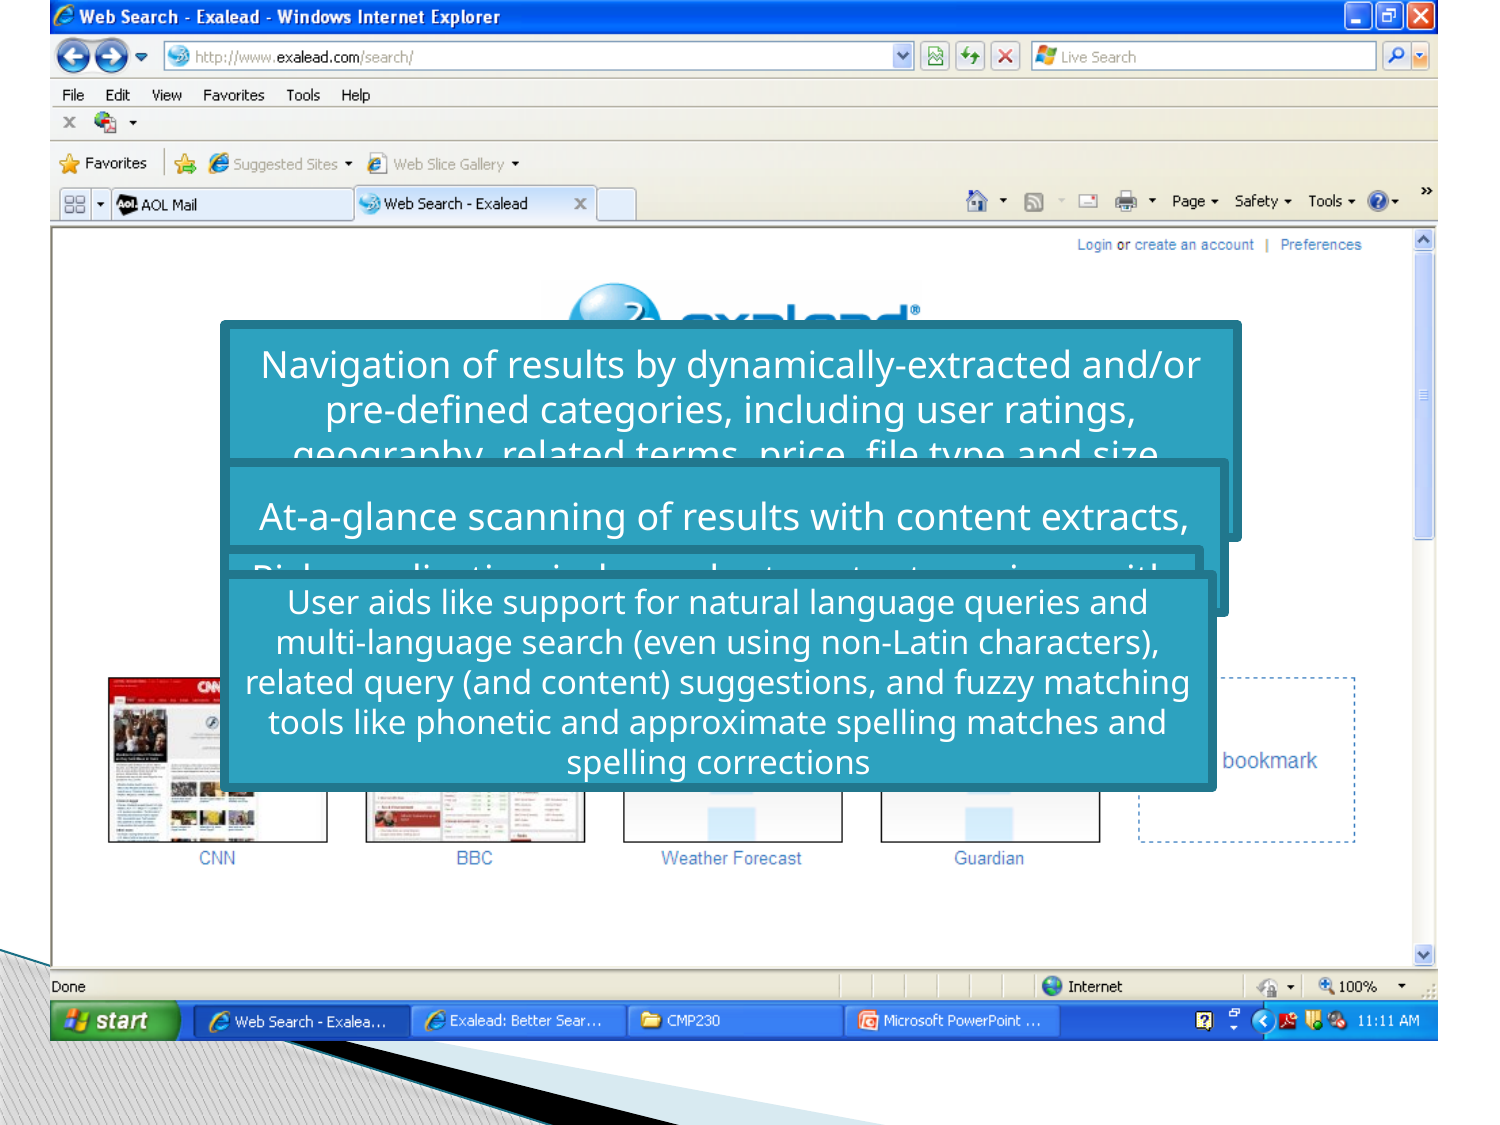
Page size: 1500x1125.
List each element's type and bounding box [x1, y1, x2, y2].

picture [49, 0, 1438, 1041]
